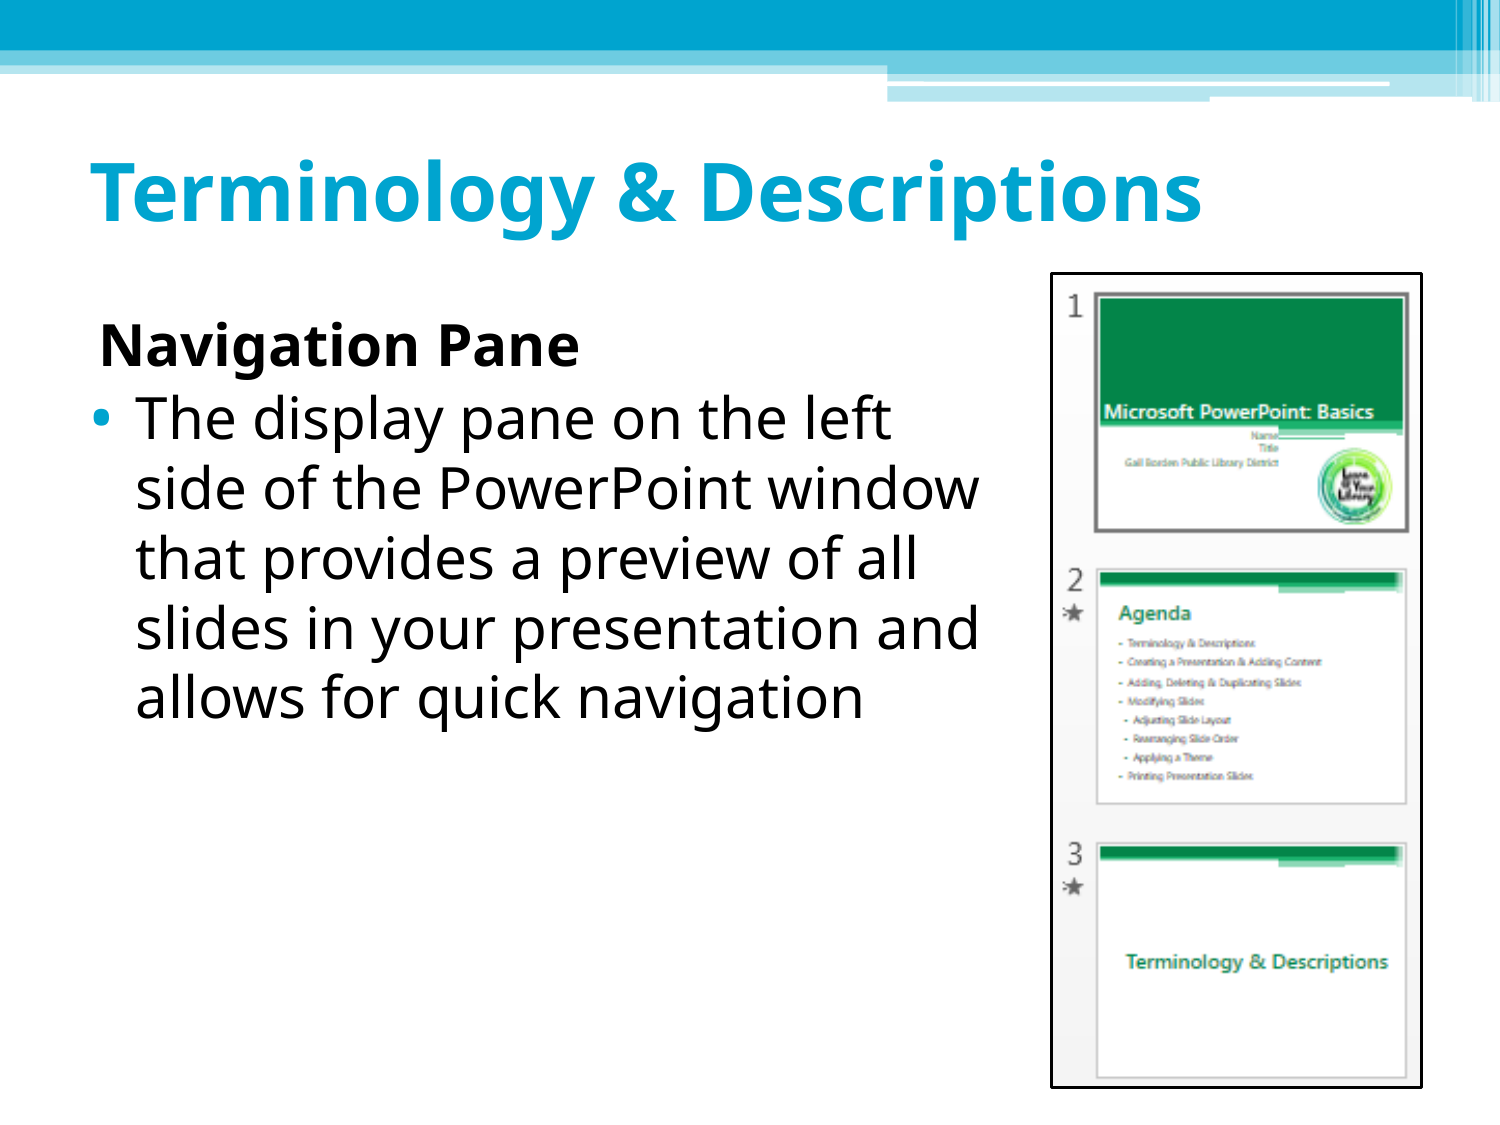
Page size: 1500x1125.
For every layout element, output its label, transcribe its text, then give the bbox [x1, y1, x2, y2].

list Navigation Pane The display pane on the left side of the PowerPoint window that provides a preview of all slides in your presentation and allows for quick navigation [76, 300, 1013, 888]
picture [1053, 274, 1420, 1086]
title Terminology & Descriptions [75, 102, 1418, 275]
